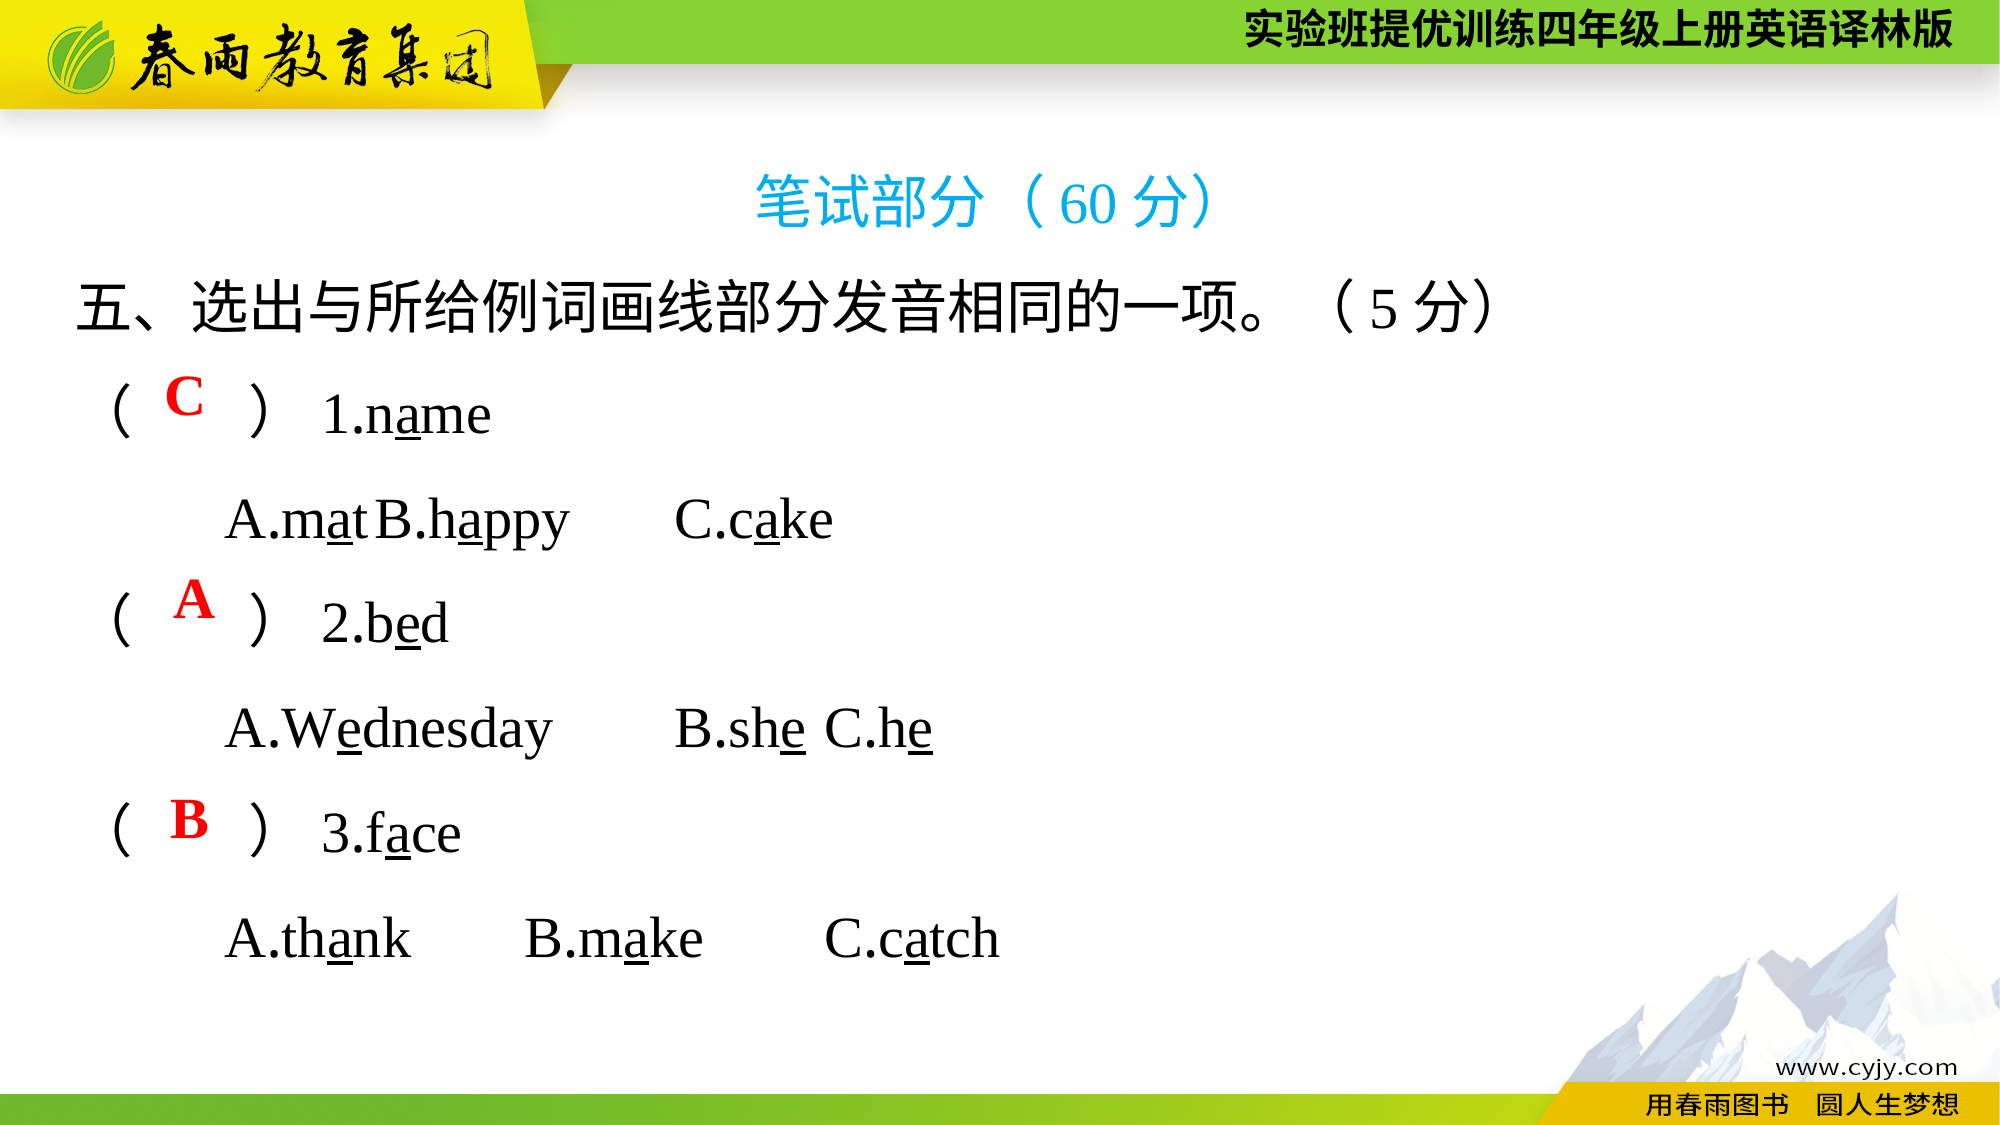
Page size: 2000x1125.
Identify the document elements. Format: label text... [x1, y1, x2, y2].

list 笔试部分（60分） 五、选出与所给例词画线部分发音相同的一项。（5分） （ ）1.name A.mat B.happy C.cake （ ）2.bed A.Wednesday B.she C.he （ ）3.face A.thank B.make C.catch [59, 122, 1944, 986]
text_box C [149, 349, 222, 435]
picture [0, 0, 2000, 1125]
text_box B [155, 772, 225, 858]
text_box A [159, 552, 231, 638]
